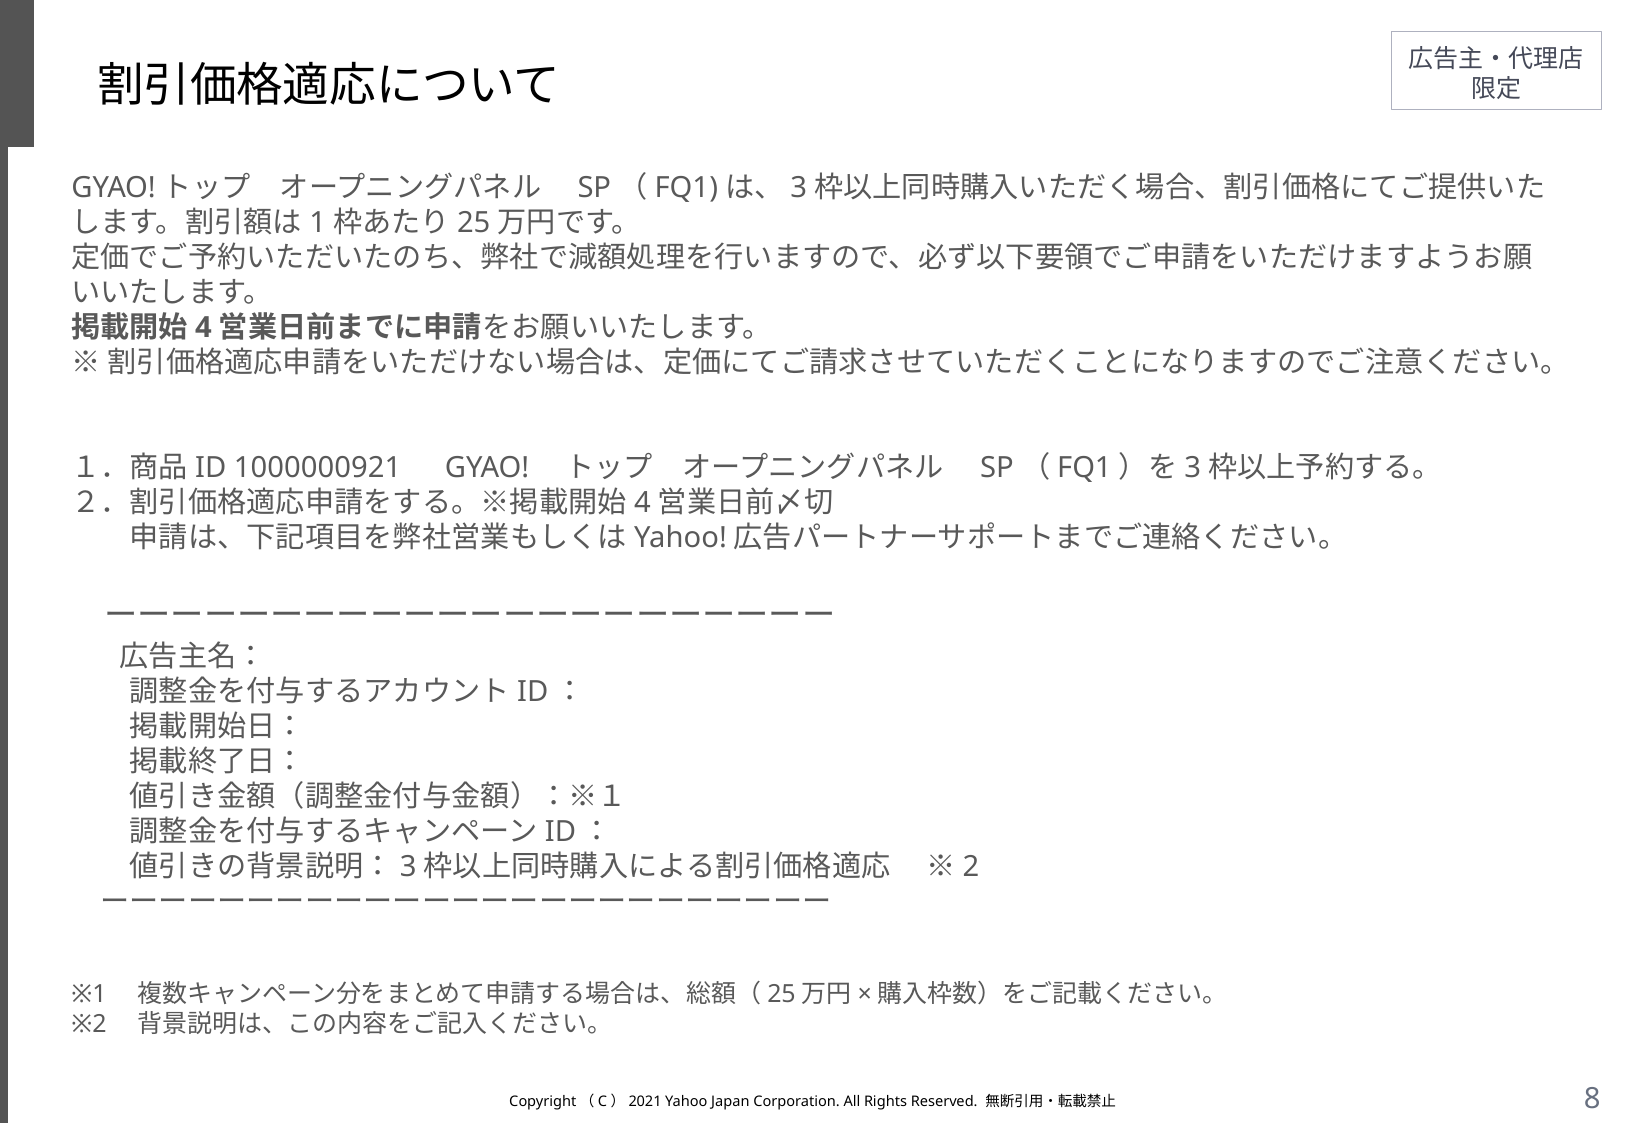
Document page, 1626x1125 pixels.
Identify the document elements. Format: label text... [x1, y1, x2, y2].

footer Copyright（C）2021 Yahoo Japan Corporation. All Rights Reserved. 無断引用・転載禁止 [458, 1070, 1167, 1125]
text_box GYAO!トップ オープニングパネル SP（FQ1)は、3枠以上同時購入いただく場合、割引価格にてご提供いたします。割引額は1枠あたり25万円です。 定価でご予約いただいたのち、弊社で減額処理を行いますので、必ず以下要領でご申請をいただけますようお願いいたします。 掲載開始4営業日前までに申請をお願いいたします。 ※割引価格適応申請をいただけない場合は、定価にてご請求させていただくことになりますのでご注意ください。 １．商品ID 1000000921 GYAO! トップ オープニングパネル SP（FQ1）を3枠以上予約する。 ２．割引価格適応申請をする。※掲載開始4営業日前〆切 申請は、下記項目を弊社営業もしくはYahoo!広告パートナーサポートまでご連絡ください。 ーーーーーーーーーーーーーーーーーーーーーー 広告主名： 調整金を付与するアカウントID： 掲載開始日： 掲載終了日： 値引き金額（調整金付与金額）：※１ 調整金を付与するキャンペーンID： 値引きの背景説明：3枠以上同時購入による割引価格適応 ※2 ーーーーーーーーーーーーーーーーーーーーーーーーー ※1 複数キャンペーン分をまとめて申請する場合は、総額（25万円×購入枠数）をご記載ください。 ※2 背景説明は、この内容をご記入ください。 [56, 160, 1569, 1045]
title 割引価格適応について [82, 47, 1394, 119]
